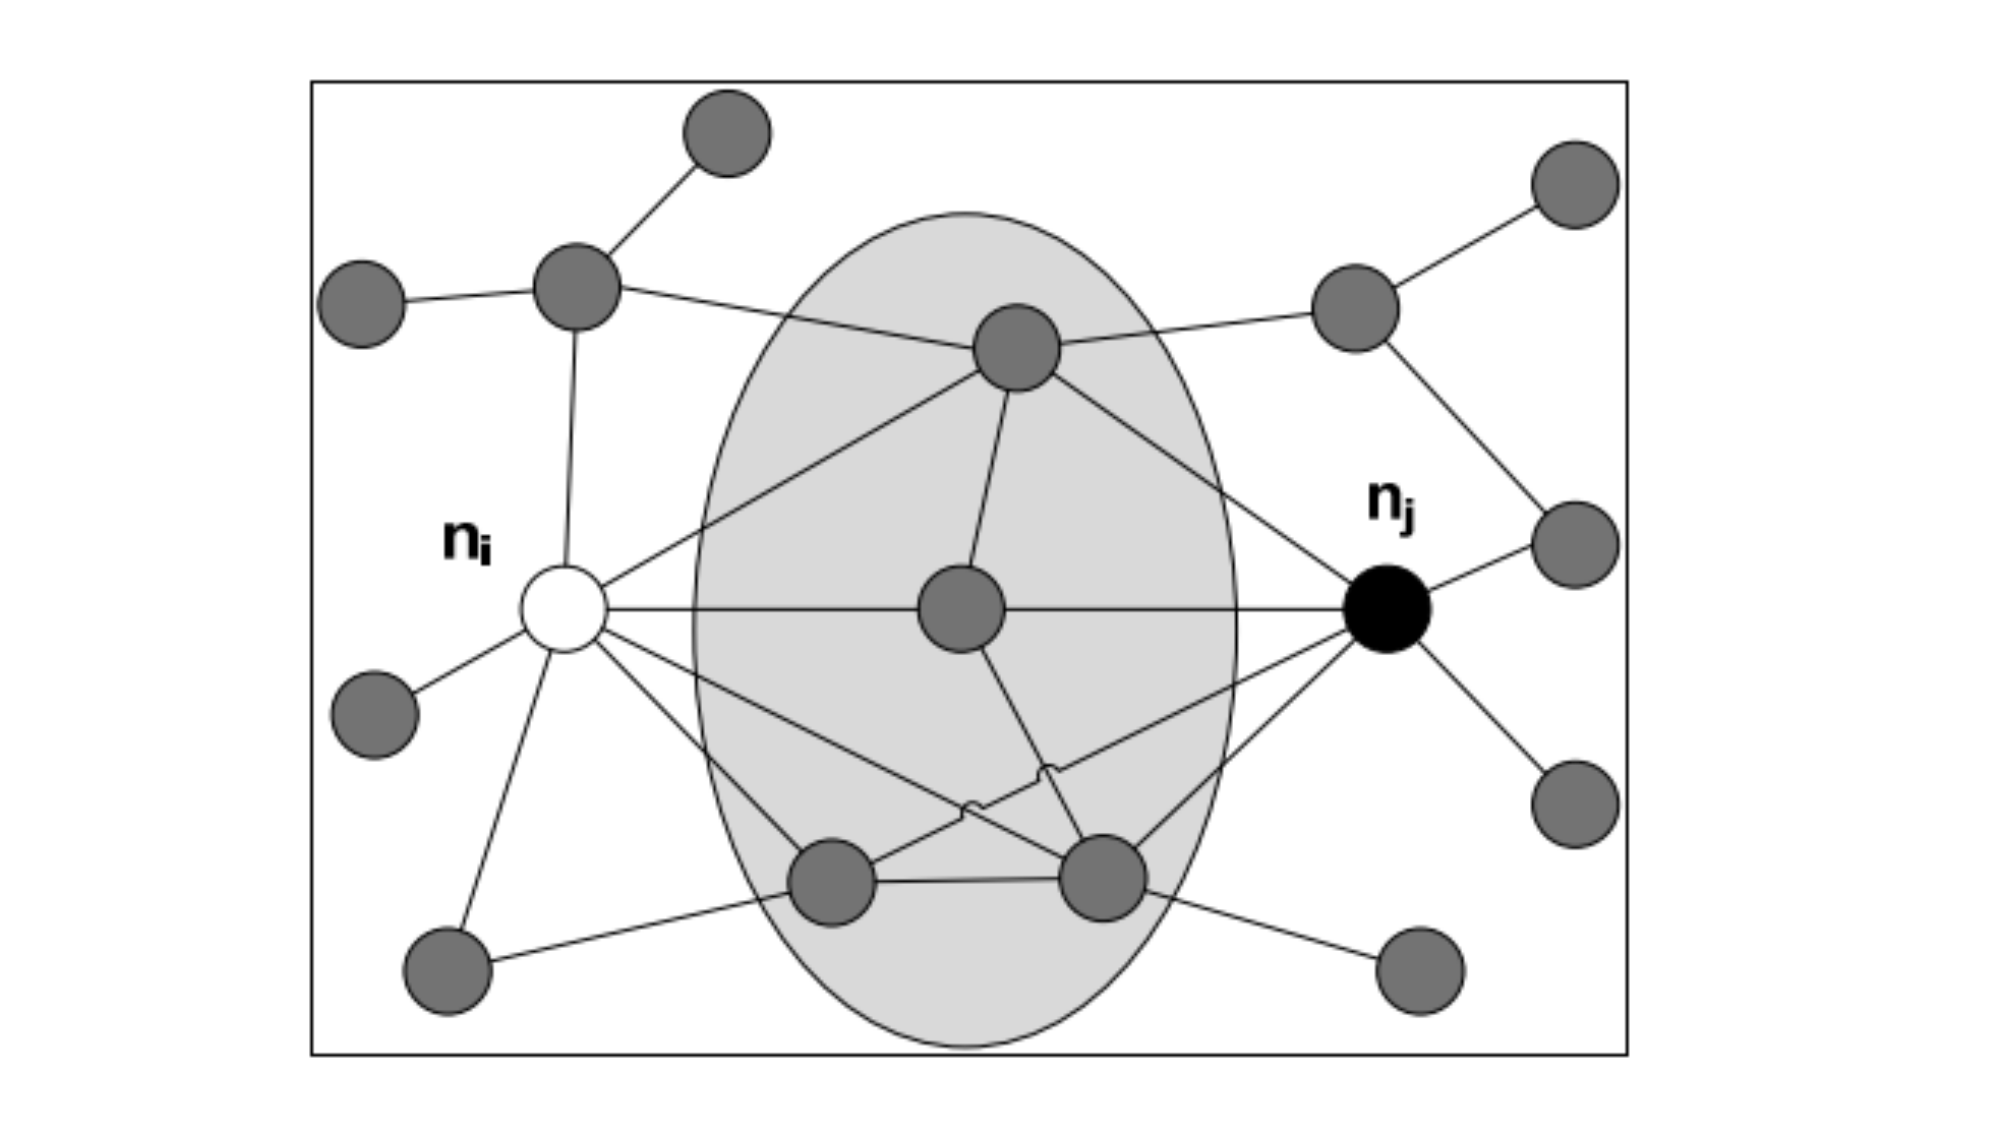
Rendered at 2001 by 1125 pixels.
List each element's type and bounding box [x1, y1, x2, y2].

list [299, 57, 1645, 1073]
